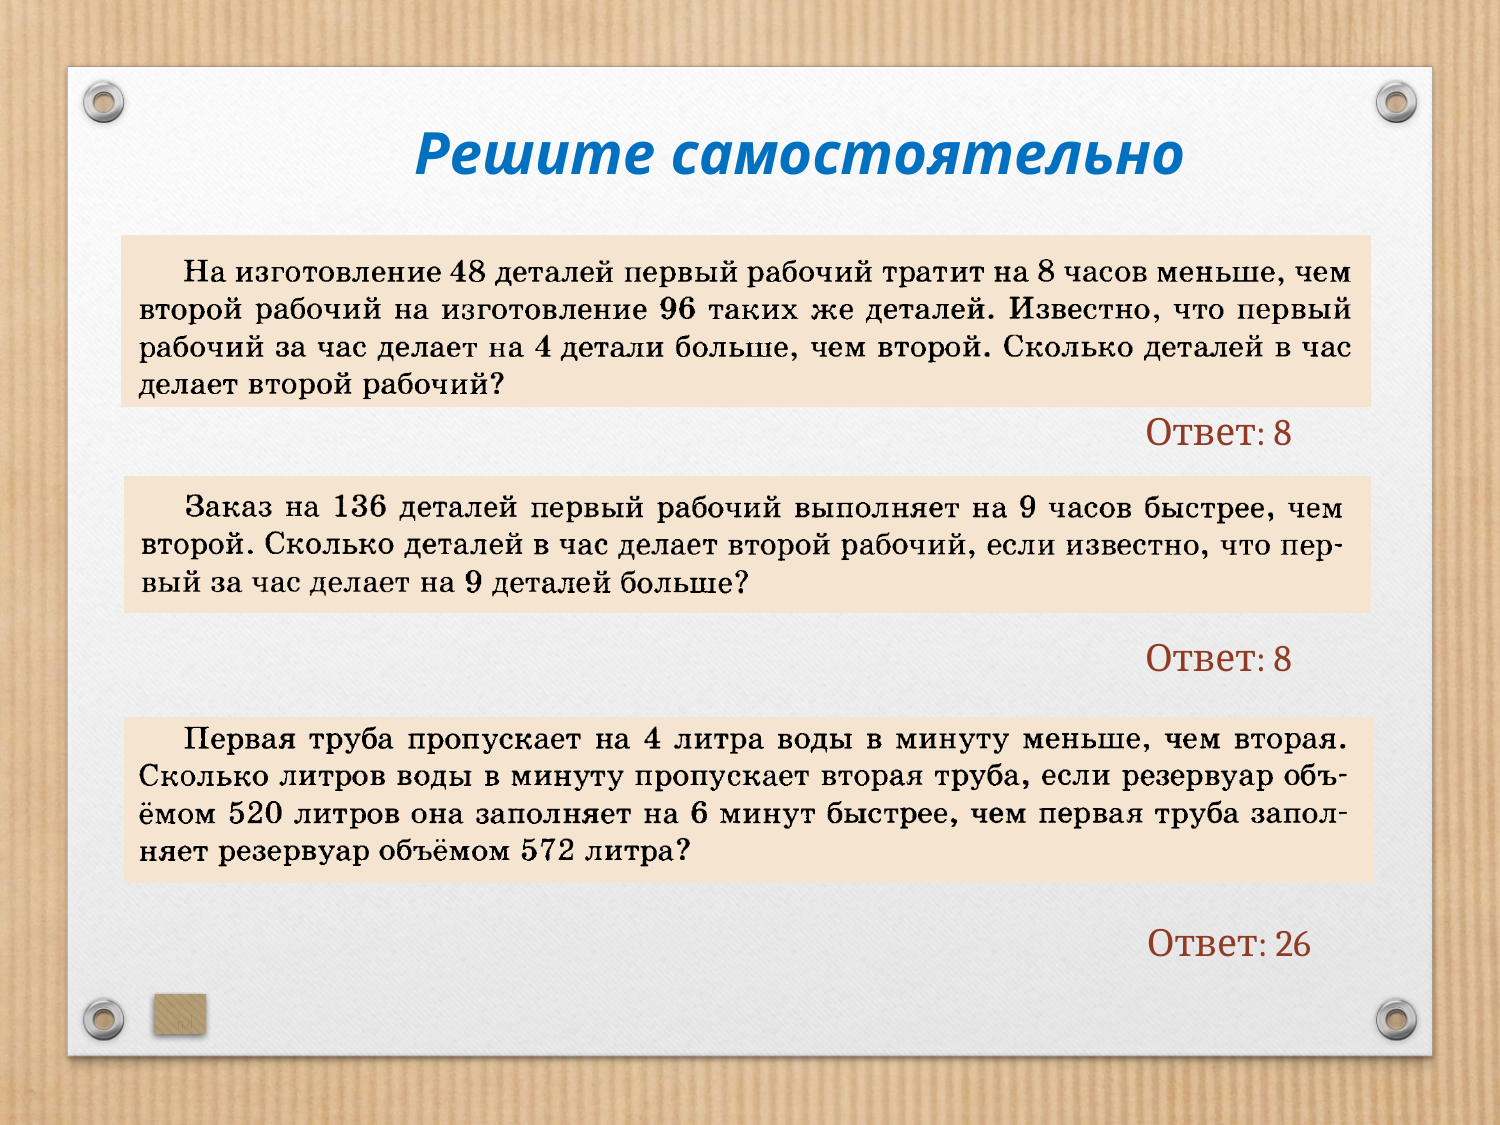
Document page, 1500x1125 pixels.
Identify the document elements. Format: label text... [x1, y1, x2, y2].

text_box Ответ: 8 [1130, 407, 1307, 461]
text_box Ответ: 26 [1132, 911, 1326, 972]
picture [0, 0, 1500, 1125]
text_box [154, 994, 207, 1035]
text_box Решите самостоятельно [399, 109, 1201, 195]
text_box Ответ: 8 [1130, 626, 1307, 687]
